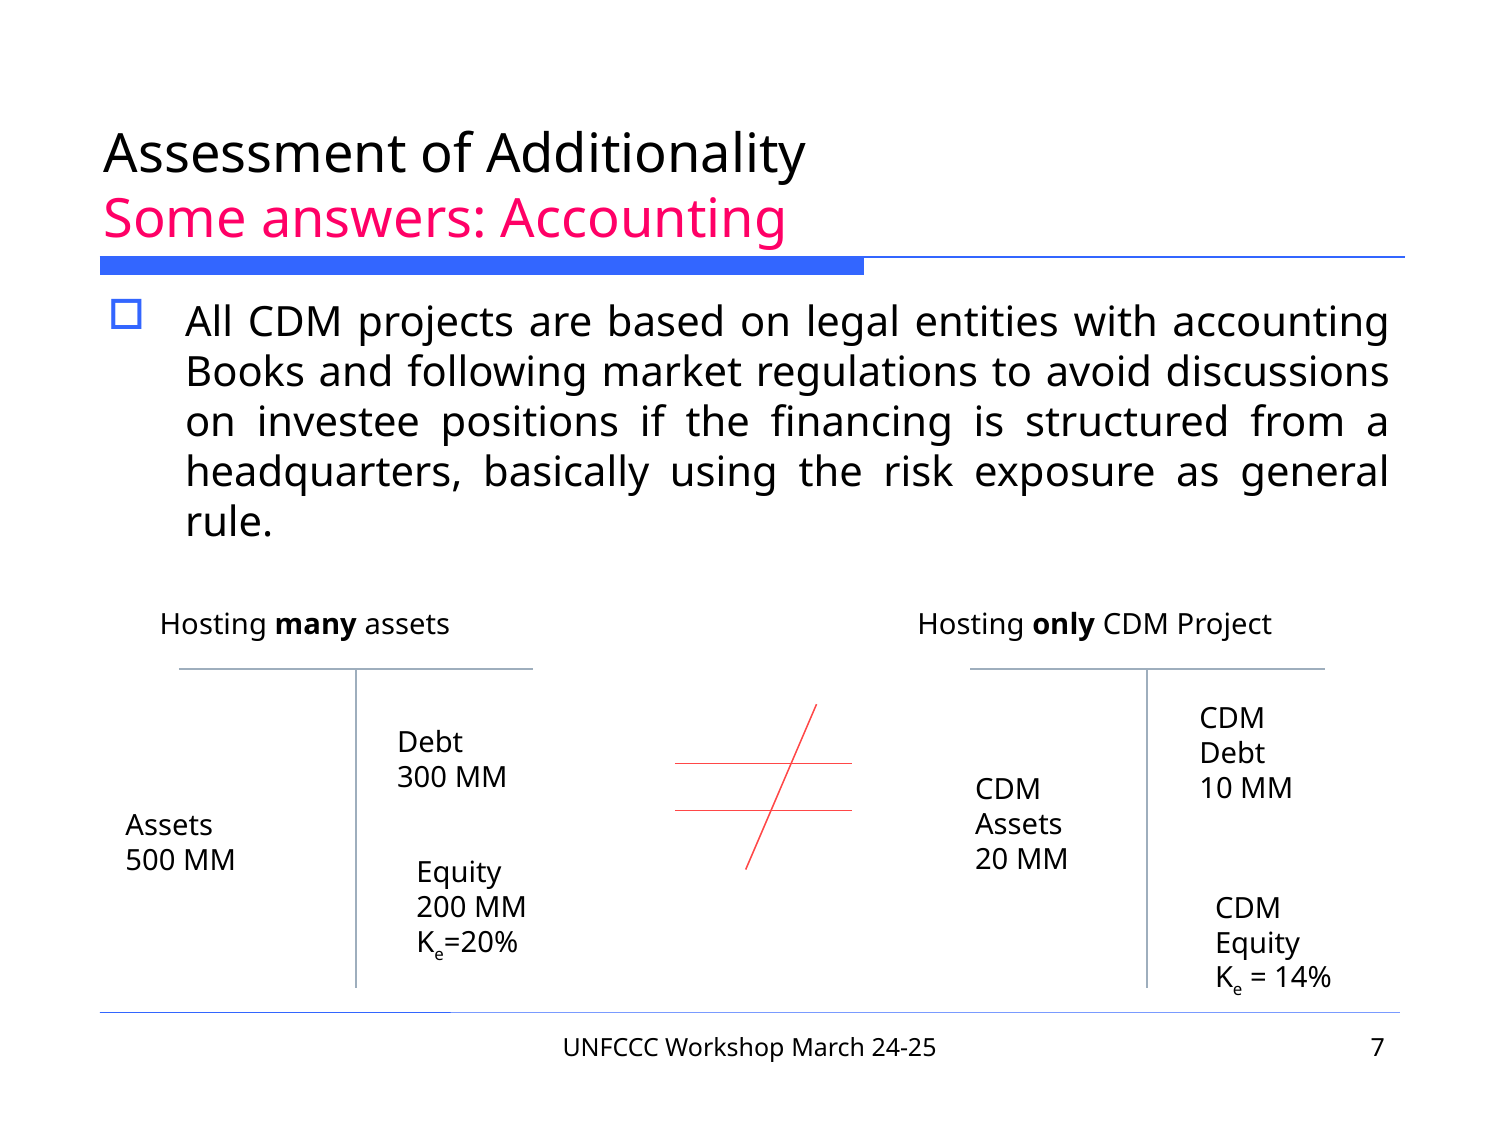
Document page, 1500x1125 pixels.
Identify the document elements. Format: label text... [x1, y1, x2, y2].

text_box Hosting only CDM Project [902, 597, 1288, 648]
text_box Debt 300 MM [382, 716, 523, 801]
text_box CDM Equity Ke = 14% [1200, 881, 1347, 1006]
text_box Hosting many assets [144, 597, 466, 648]
footer UNFCCC Workshop March 24-25 [512, 1024, 988, 1103]
slide_number 7 [1074, 1024, 1401, 1103]
text_box CDM Assets 20 MM [960, 763, 1084, 883]
text_box CDM Debt 10 MM [1184, 692, 1309, 813]
list All CDM projects are based on legal entities with accounting Books and following market regulations to avoid discussions on investee positions if the financing is structured from a headquarters, basically using the risk exposure as general rule. [92, 287, 1406, 988]
text_box Assets 500 MM [110, 798, 252, 884]
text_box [698, 751, 864, 823]
title Assessment of Additionality Some answers: Accounting [88, 72, 1402, 256]
text_box Equity 200 MM Ke=20% [401, 846, 543, 971]
